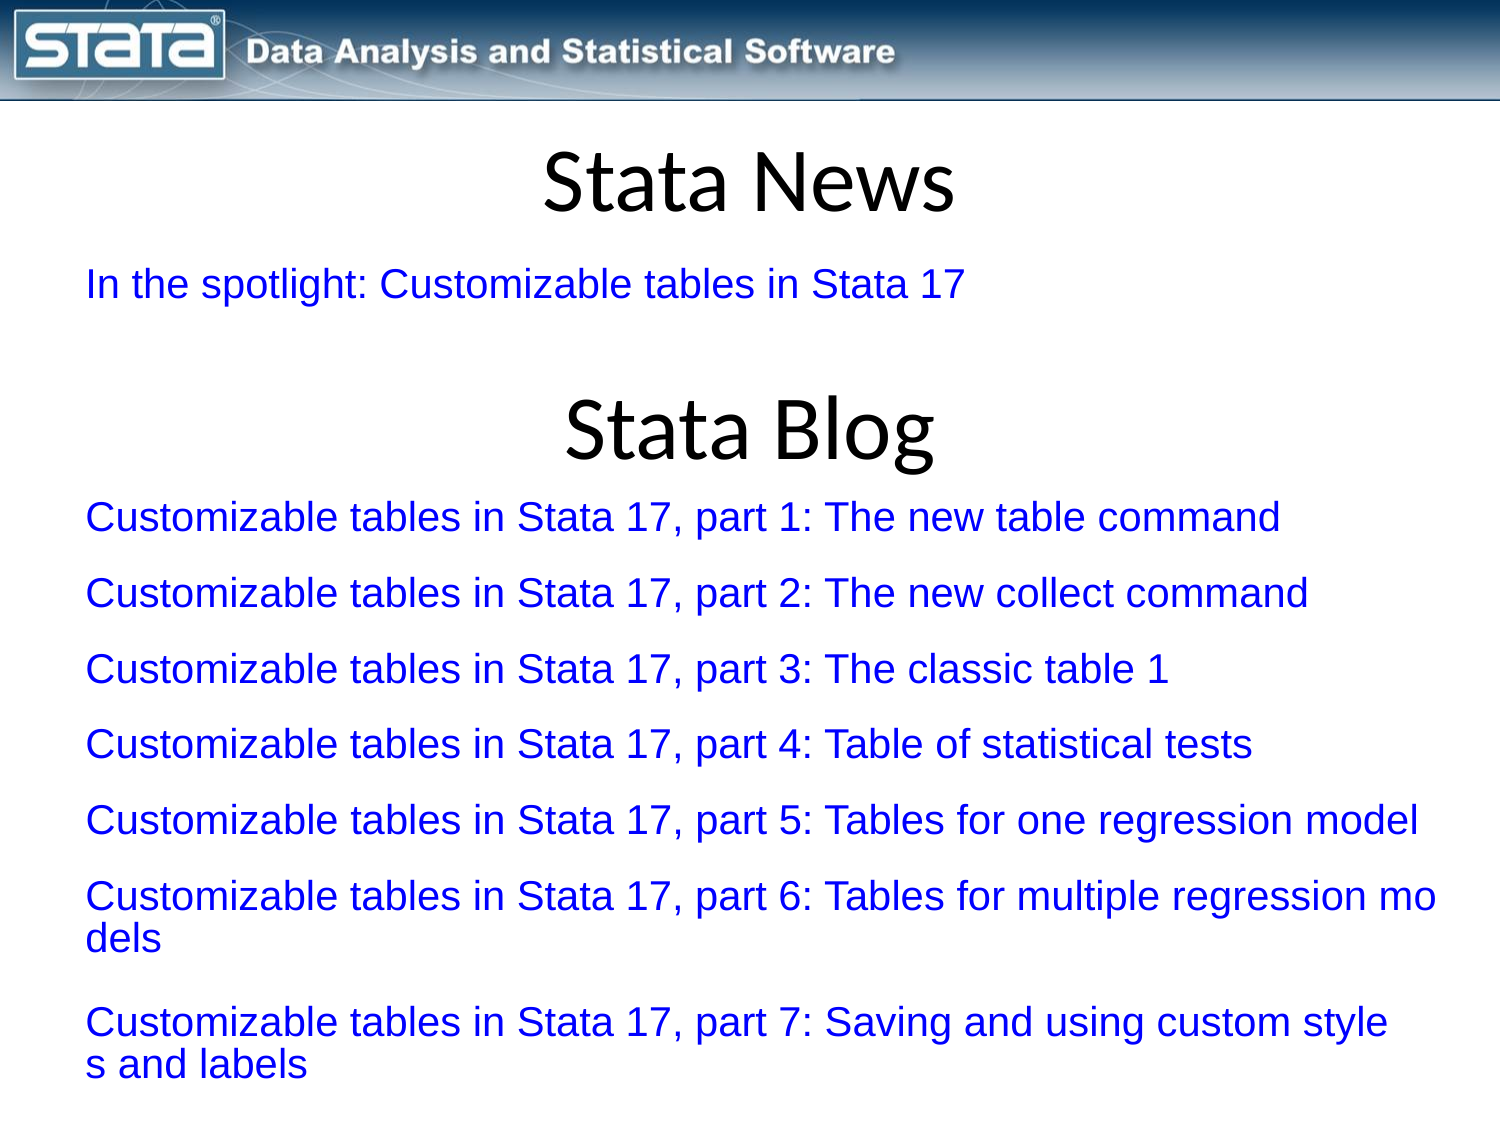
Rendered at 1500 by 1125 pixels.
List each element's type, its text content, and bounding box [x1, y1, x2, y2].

text_box Customizable tables in Stata 17, part 5: Tables for one regression model [70, 785, 1459, 851]
text_box In the spotlight: Customizable tables in Stata 17 [70, 249, 1346, 314]
text_box Customizable tables in Stata 17, part 4: Table of statistical tests [70, 709, 1421, 775]
text_box Customizable tables in Stata 17, part 1: The new table command [70, 482, 1346, 548]
text_box Customizable tables in Stata 17, part 7: Saving and using custom styles and labels [70, 987, 1421, 1053]
text_box Customizable tables in Stata 17, part 2: The new collect command [70, 558, 1421, 624]
text_box Customizable tables in Stata 17, part 6: Tables for multiple regression models [70, 861, 1467, 927]
text_box Stata News [0, 106, 1500, 244]
picture [0, 0, 1500, 101]
text_box Customizable tables in Stata 17, part 3: The classic table 1 [70, 634, 1421, 699]
title Stata Blog [0, 354, 1500, 491]
